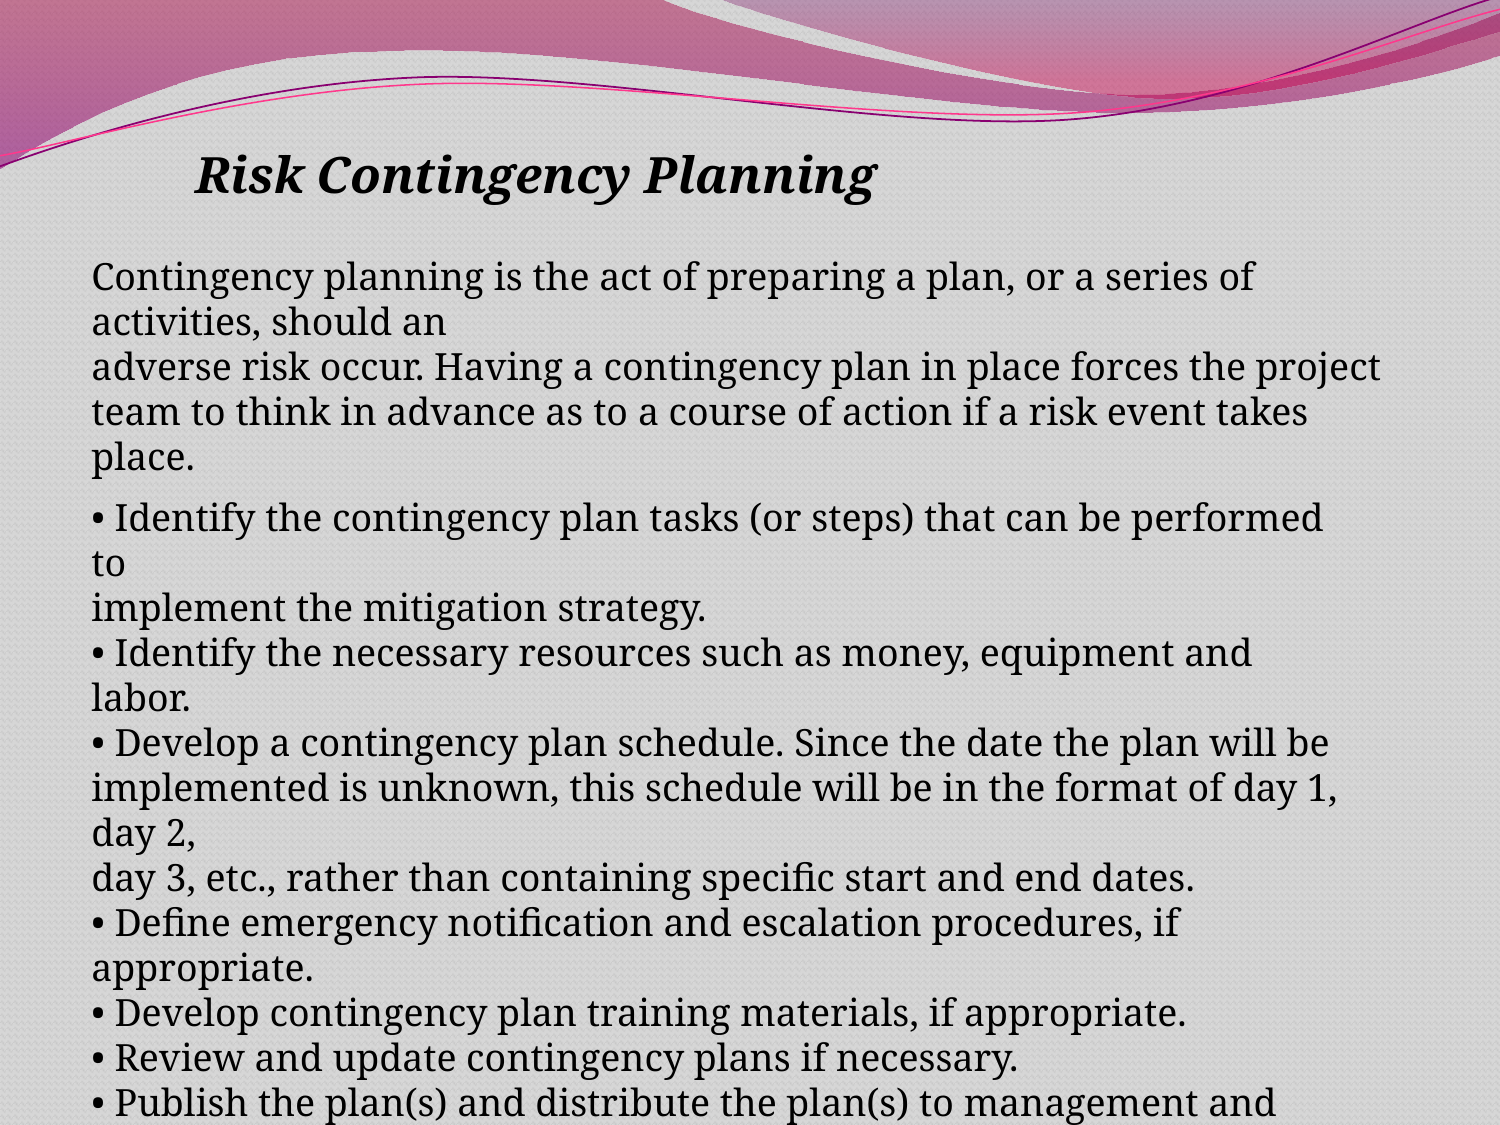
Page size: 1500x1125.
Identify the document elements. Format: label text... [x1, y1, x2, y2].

text_box • Identify the contingency plan tasks (or steps) that can be performed to implement the mitigation strategy. • Identify the necessary resources such as money, equipment and labor. • Develop a contingency plan schedule. Since the date the plan will be implemented is unknown, this schedule will be in the format of day 1, day 2, day 3, etc., rather than containing specific start and end dates. • Define emergency notification and escalation procedures, if appropriate. • Develop contingency plan training materials, if appropriate. • Review and update contingency plans if necessary. • Publish the plan(s) and distribute the plan(s) to management and those directly involved in executing the plan(s). [76, 486, 1376, 1125]
text_box Contingency planning is the act of preparing a plan, or a series of activities, should an adverse risk occur. Having a contingency plan in place forces the project team to think in advance as to a course of action if a risk event takes place. [76, 245, 1424, 486]
text_box Risk Contingency Planning [180, 135, 892, 211]
